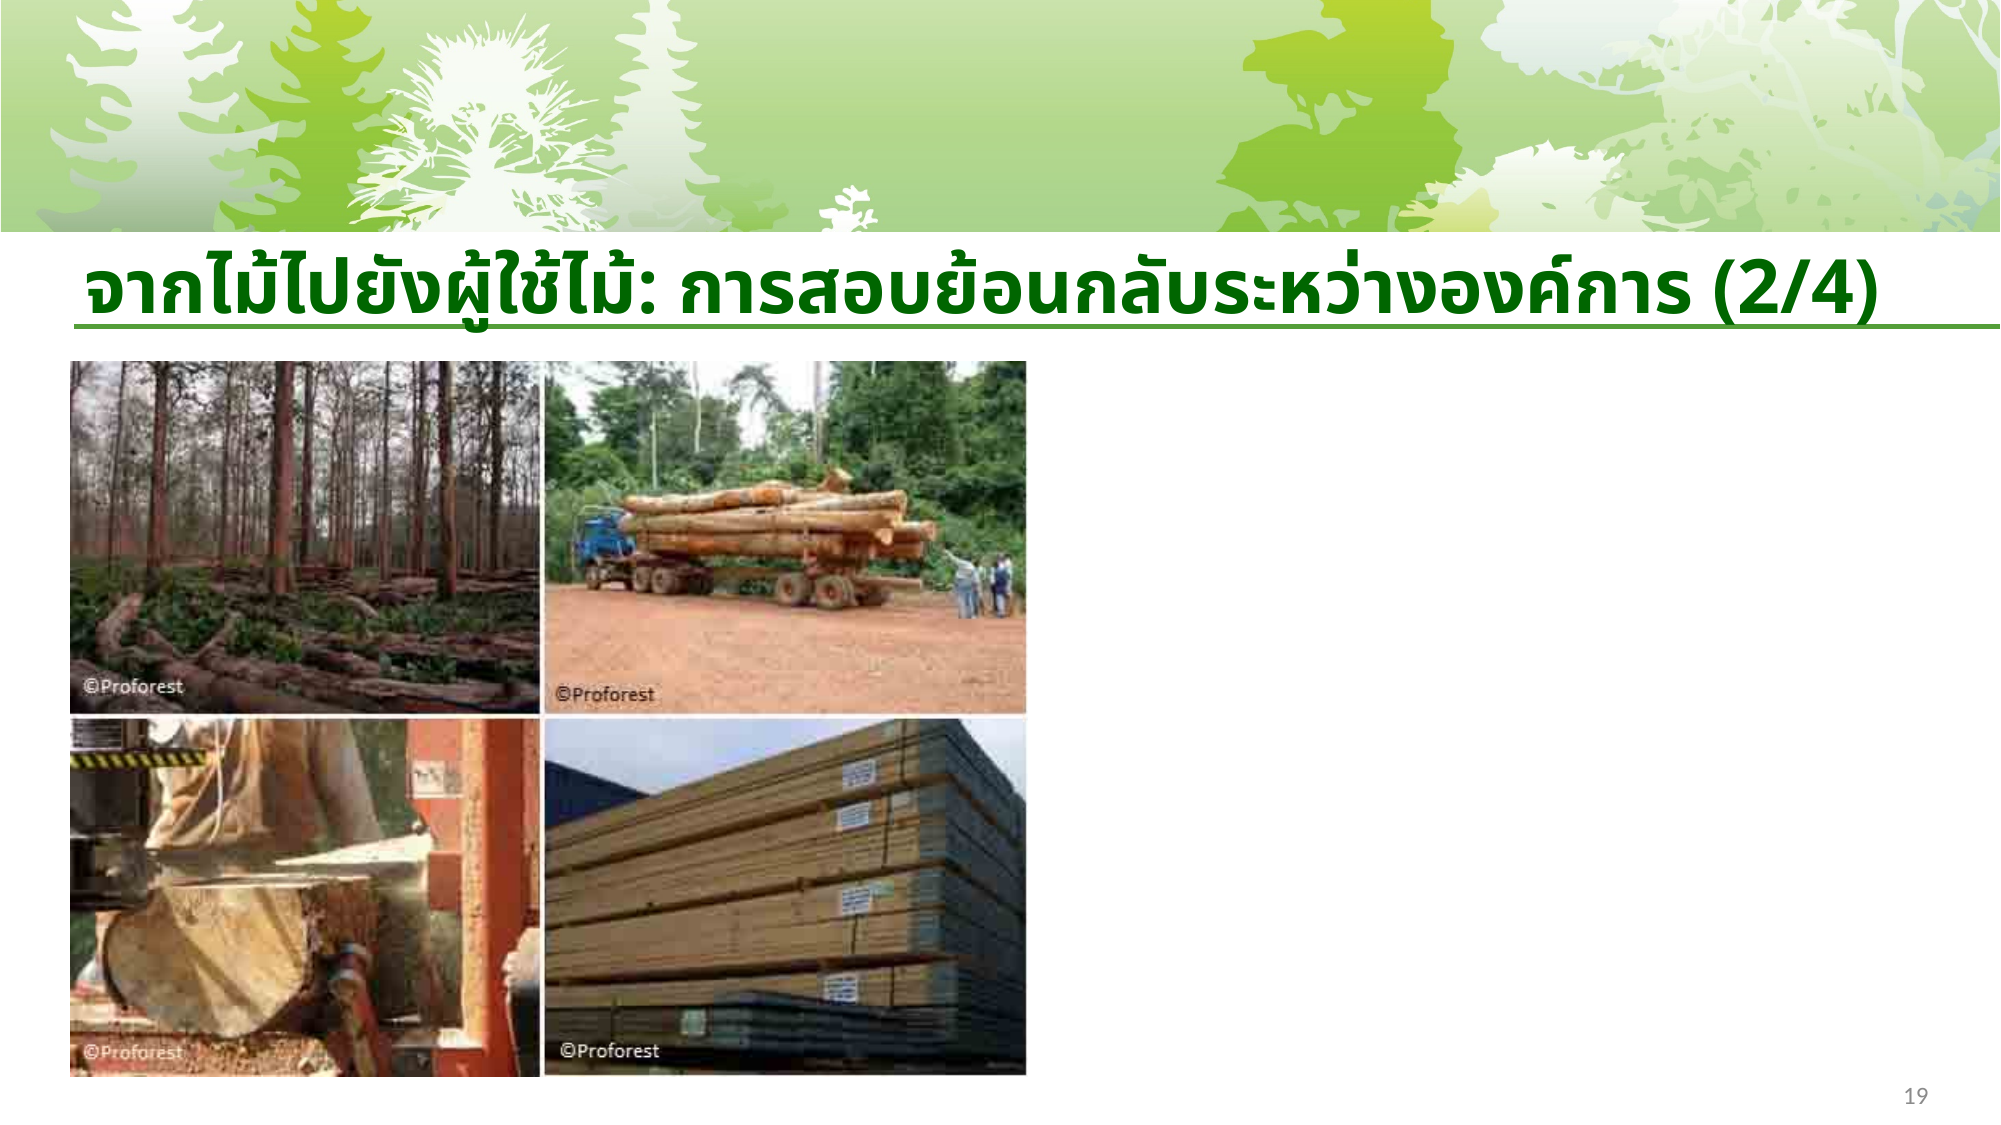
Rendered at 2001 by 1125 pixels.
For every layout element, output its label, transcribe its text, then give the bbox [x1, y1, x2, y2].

slide_number 19 [1493, 1065, 1944, 1125]
title จากไม้ไปยังผู้ใช้ไม้: การสอบย้อนกลับระหว่างองค์การ (2/4) [69, 180, 1982, 398]
picture [0, 0, 2000, 232]
picture [70, 361, 1029, 1077]
